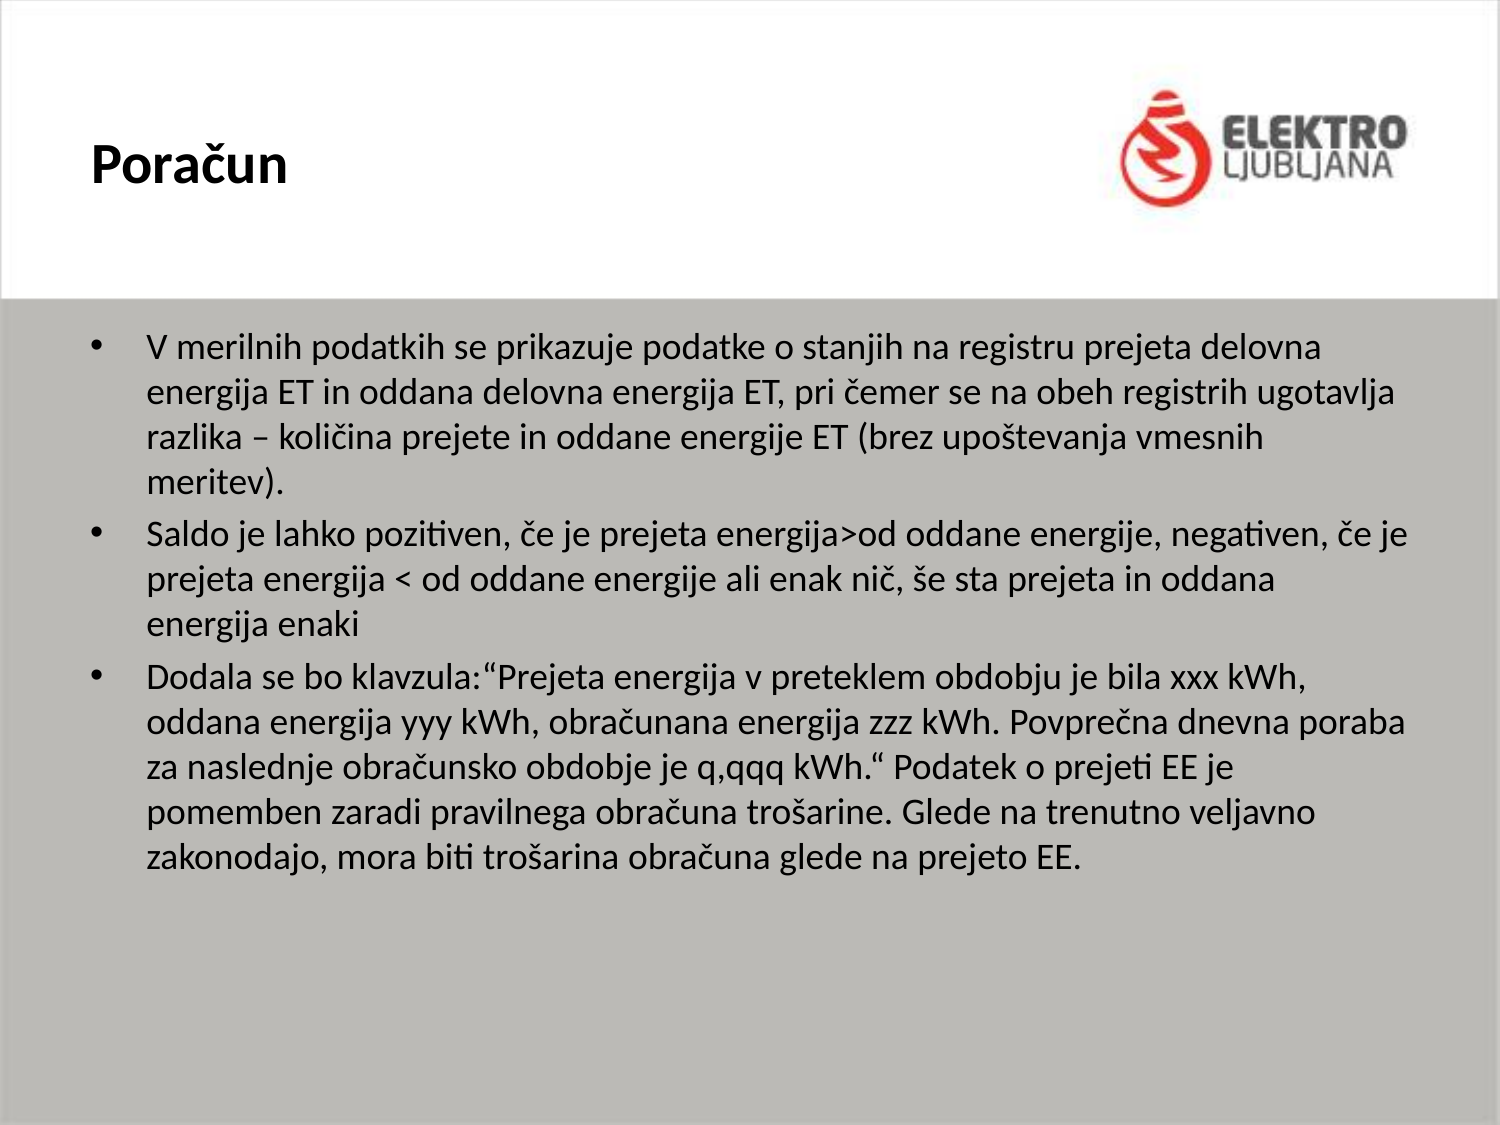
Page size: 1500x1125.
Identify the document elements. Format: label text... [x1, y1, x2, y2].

title Poračun [76, 66, 1095, 254]
list V merilnih podatkih se prikazuje podatke o stanjih na registru prejeta delovna energija ET in oddana delovna energija ET, pri čemer se na obeh registrih ugotavlja razlika – količina prejete in oddane energije ET (brez upoštevanja vmesnih meritev). Saldo je lahko pozitiven, če je prejeta energija>od oddane energije, negativen, če je prejeta energija < od oddane energije ali enak nič, še sta prejeta in oddana energija enaki Dodala se bo klavzula:“Prejeta energija v preteklem obdobju je bila xxx kWh, oddana energija yyy kWh, obračunana energija zzz kWh. Povprečna dnevna poraba za naslednje obračunsko obdobje je q,qqq kWh.“ Podatek o prejeti EE je pomemben zaradi pravilnega obračuna trošarine. Glede na trenutno veljavno zakonodajo, mora biti trošarina obračuna glede na prejeto EE. [75, 314, 1425, 1005]
picture [0, 0, 1500, 1125]
